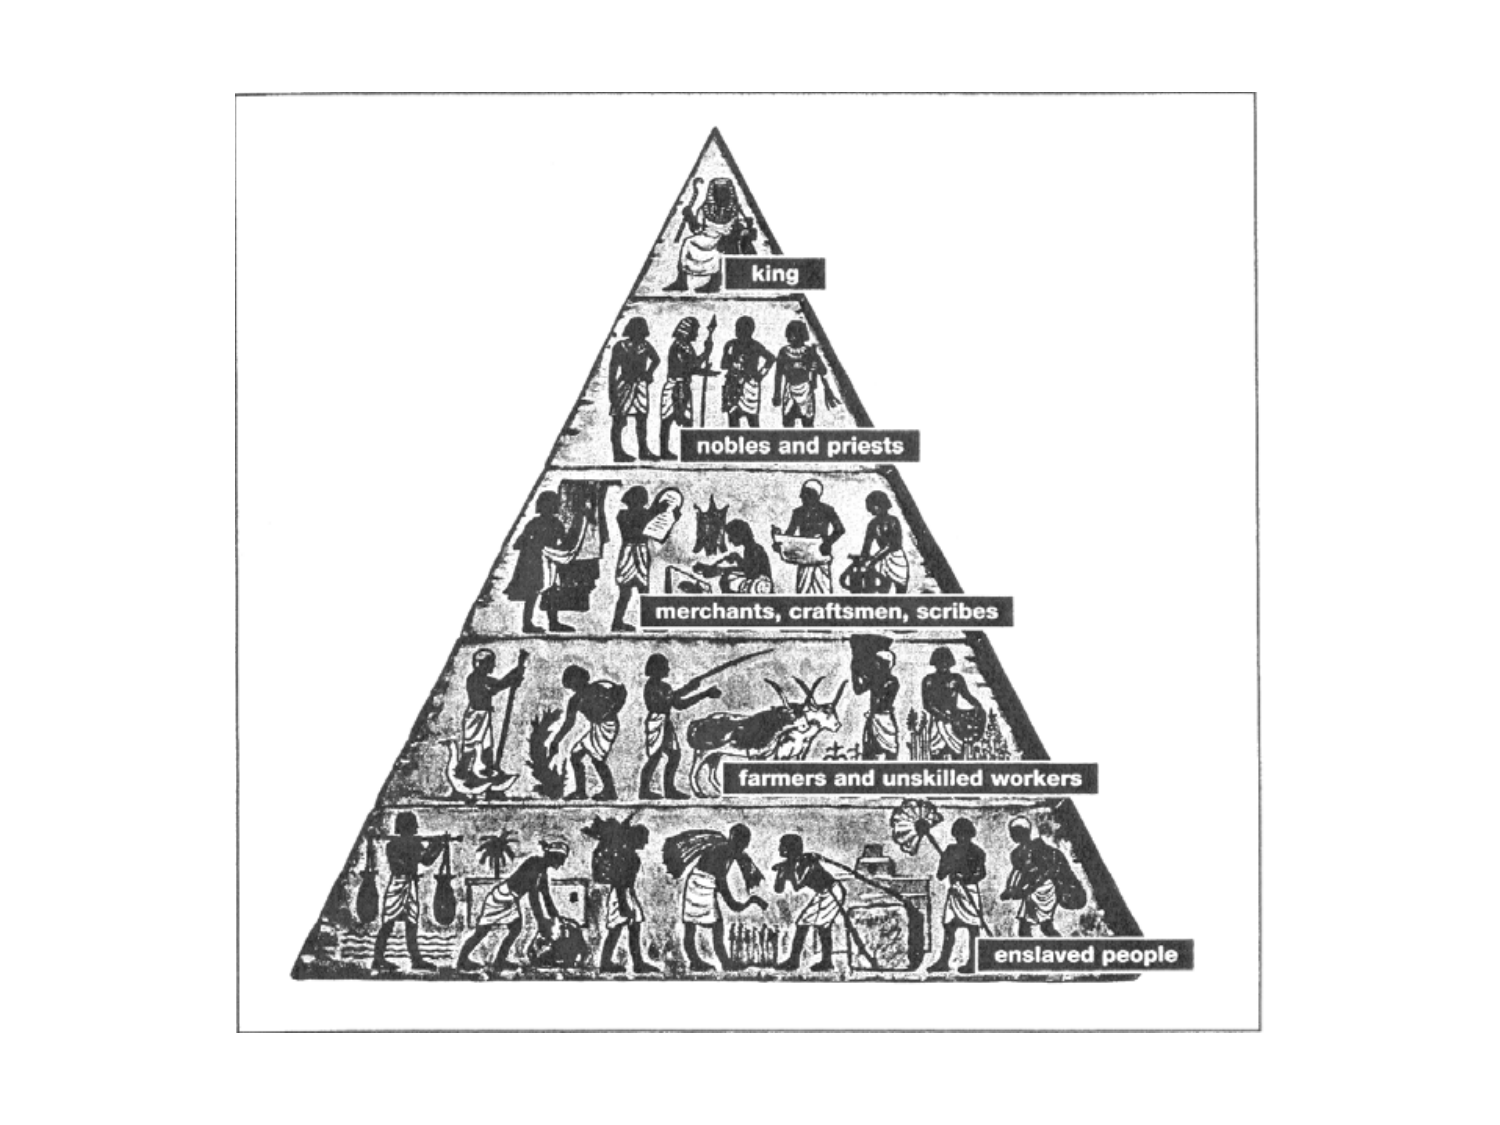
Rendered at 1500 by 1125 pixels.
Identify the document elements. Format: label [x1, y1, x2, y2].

picture [235, 91, 1265, 1033]
